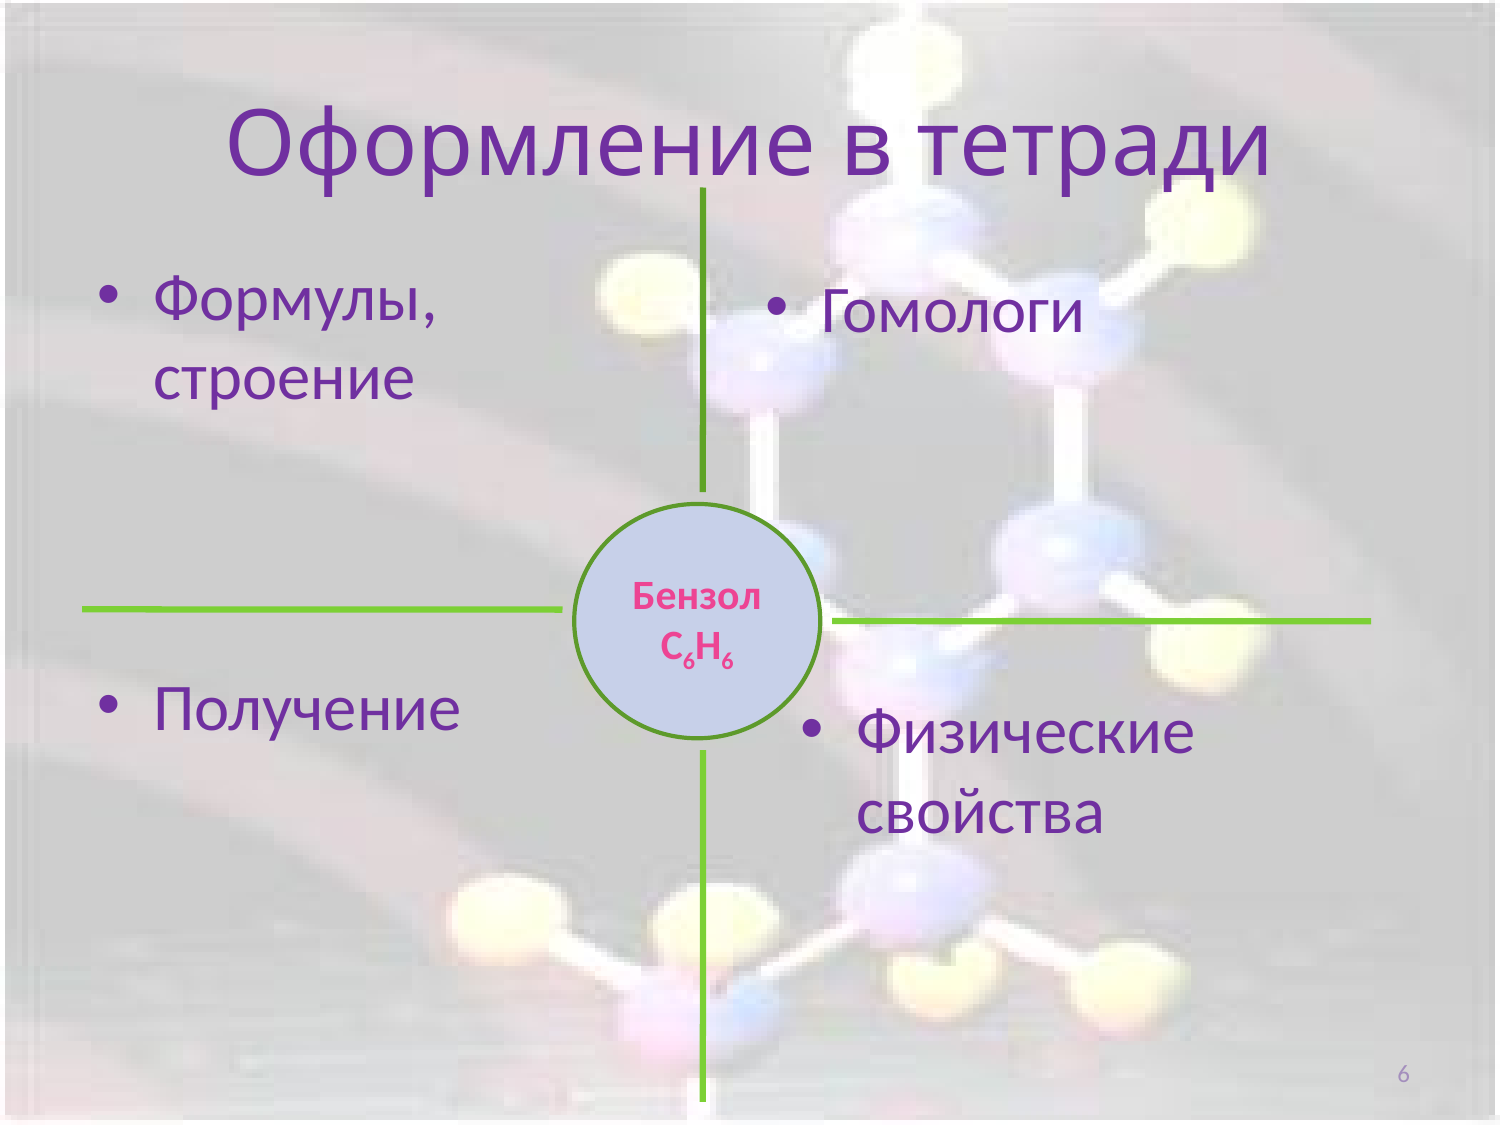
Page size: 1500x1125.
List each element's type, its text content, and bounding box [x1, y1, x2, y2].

text_box Формулы, строение [82, 246, 664, 582]
picture [0, 0, 1500, 1125]
slide_number 6 [1074, 1042, 1425, 1103]
text_box Получение [82, 656, 664, 992]
title Оформление в тетради [74, 44, 1426, 233]
text_box Физические свойства [785, 679, 1367, 1015]
list Гомологи [749, 257, 1332, 594]
text_box Бензол С6Н6 [572, 501, 823, 741]
